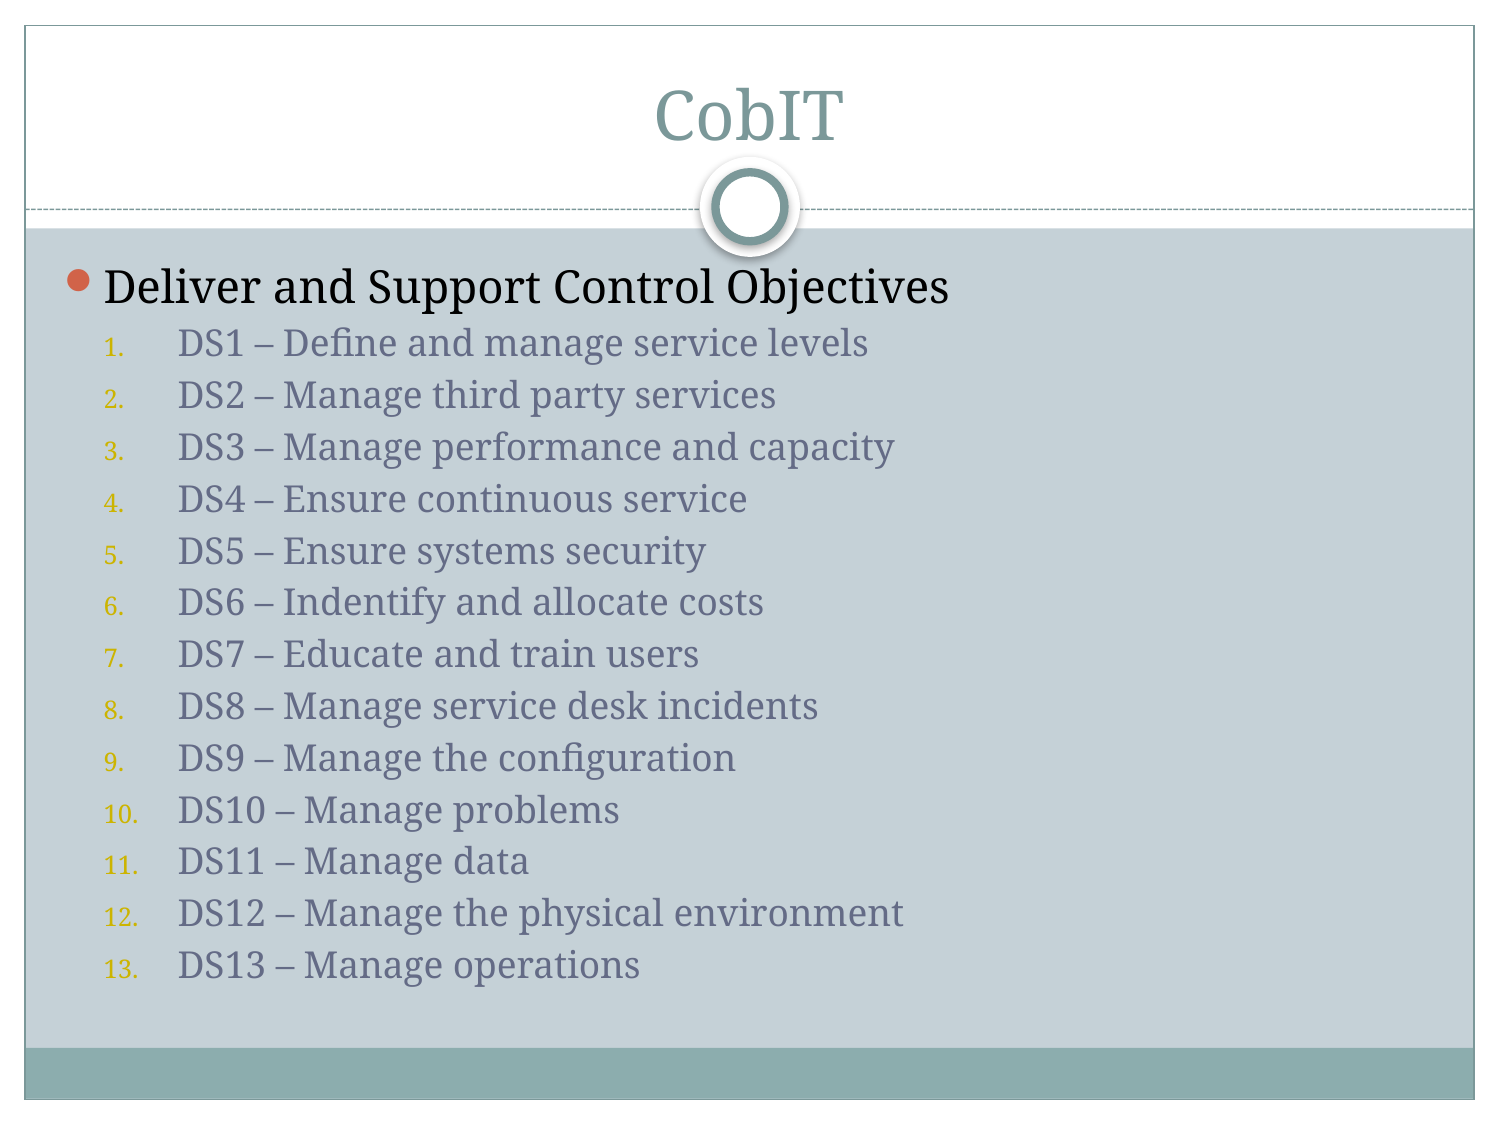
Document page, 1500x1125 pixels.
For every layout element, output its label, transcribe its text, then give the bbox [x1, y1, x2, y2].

title CobIT [49, 37, 1450, 162]
list Deliver and Support Control Objectives DS1 – Define and manage service levels DS2 – Manage third party services DS3 – Manage performance and capacity DS4 – Ensure continuous service DS5 – Ensure systems security DS6 – Indentify and allocate costs DS7 – Educate and train users DS8 – Manage service desk incidents DS9 – Manage the configuration DS10 – Manage problems DS11 – Manage data DS12 – Manage the physical environment DS13 – Manage operations [49, 250, 1445, 1001]
